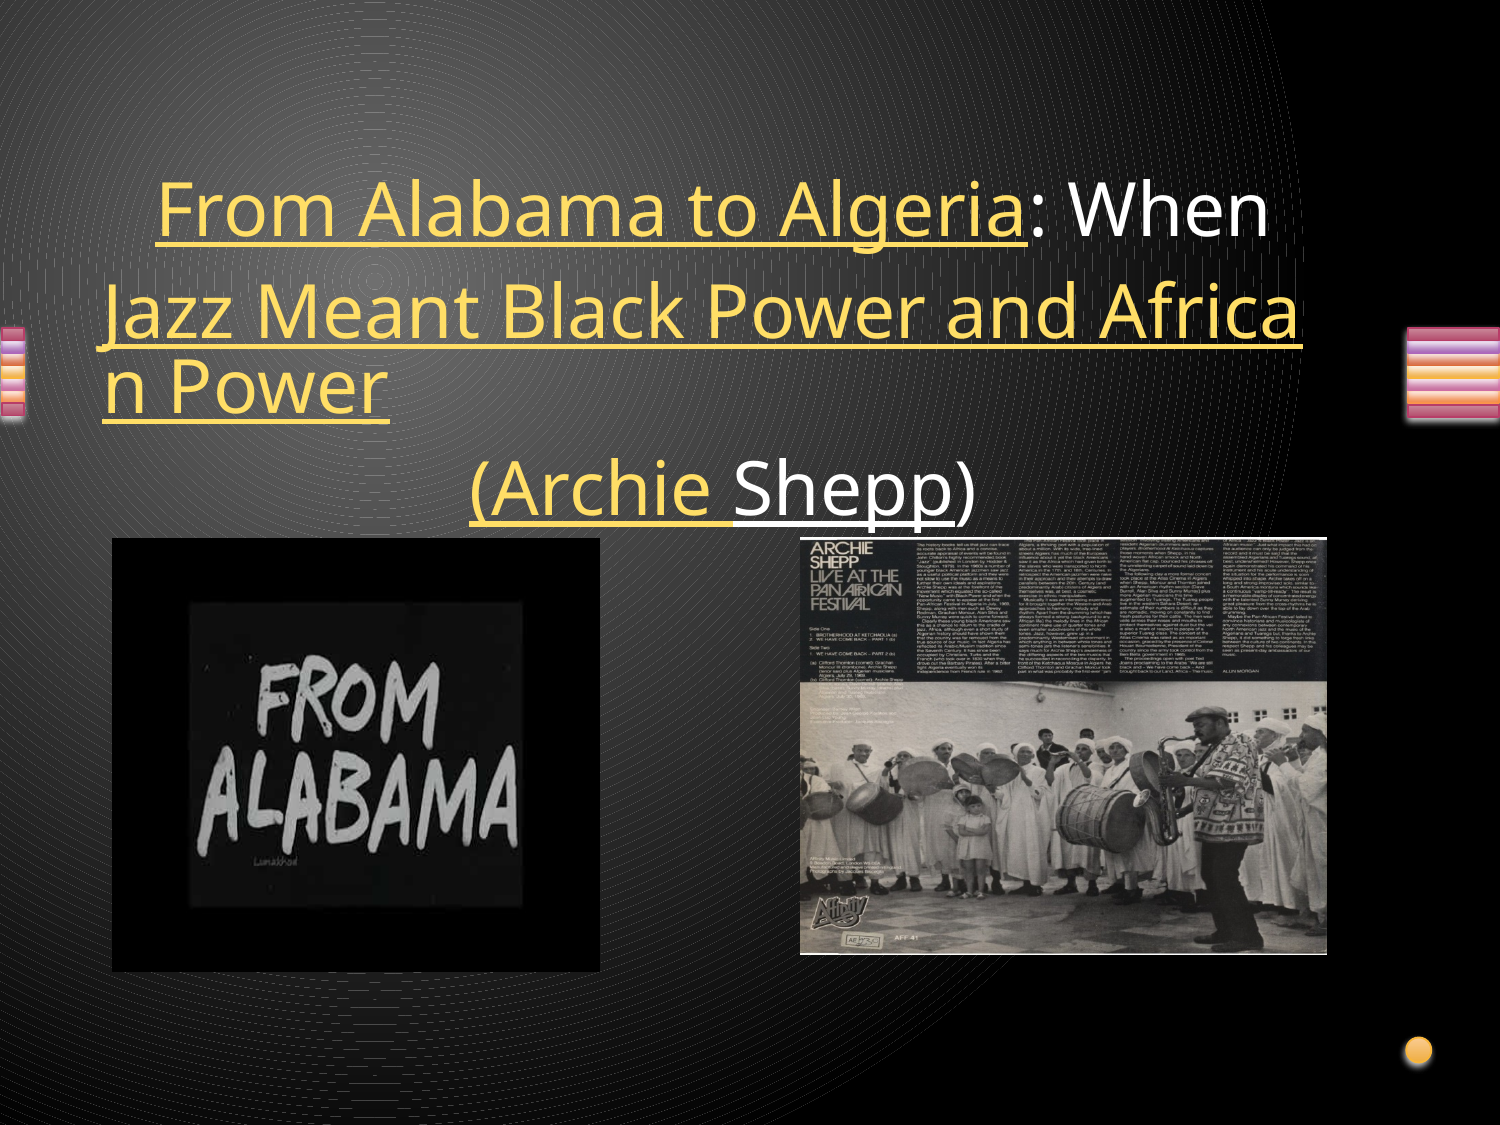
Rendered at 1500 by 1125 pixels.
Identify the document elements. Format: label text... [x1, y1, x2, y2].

title From Alabama to Algeria: When Jazz Meant Black Power and African Power (Archie Shepp) [87, 75, 1360, 476]
picture [799, 537, 1328, 956]
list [112, 537, 600, 972]
